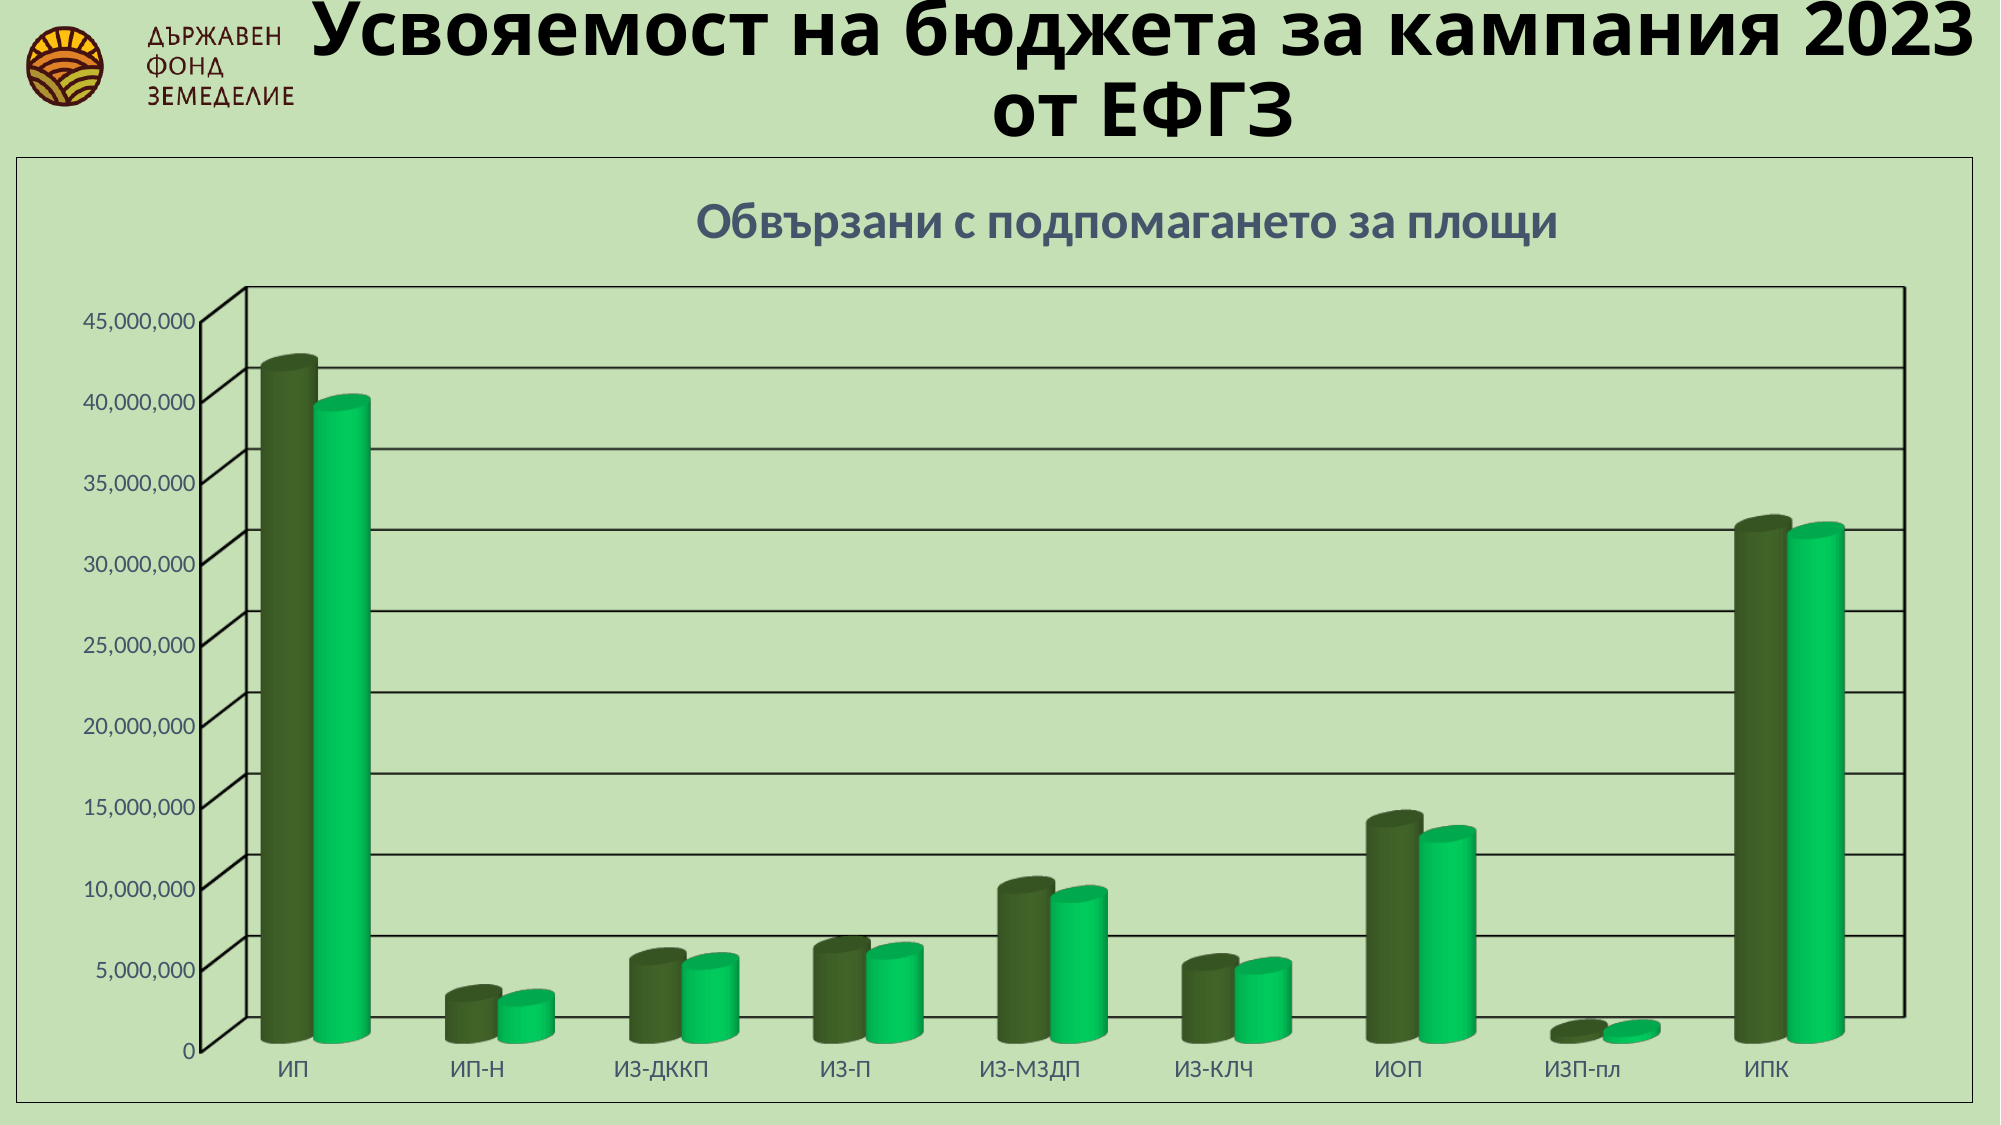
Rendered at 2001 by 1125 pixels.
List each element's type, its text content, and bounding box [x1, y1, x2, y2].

title Усвояемост на бюджета за кампания 2023 от ЕФГЗ [287, 5, 2000, 139]
chart [16, 157, 1973, 1104]
picture [0, 0, 319, 133]
